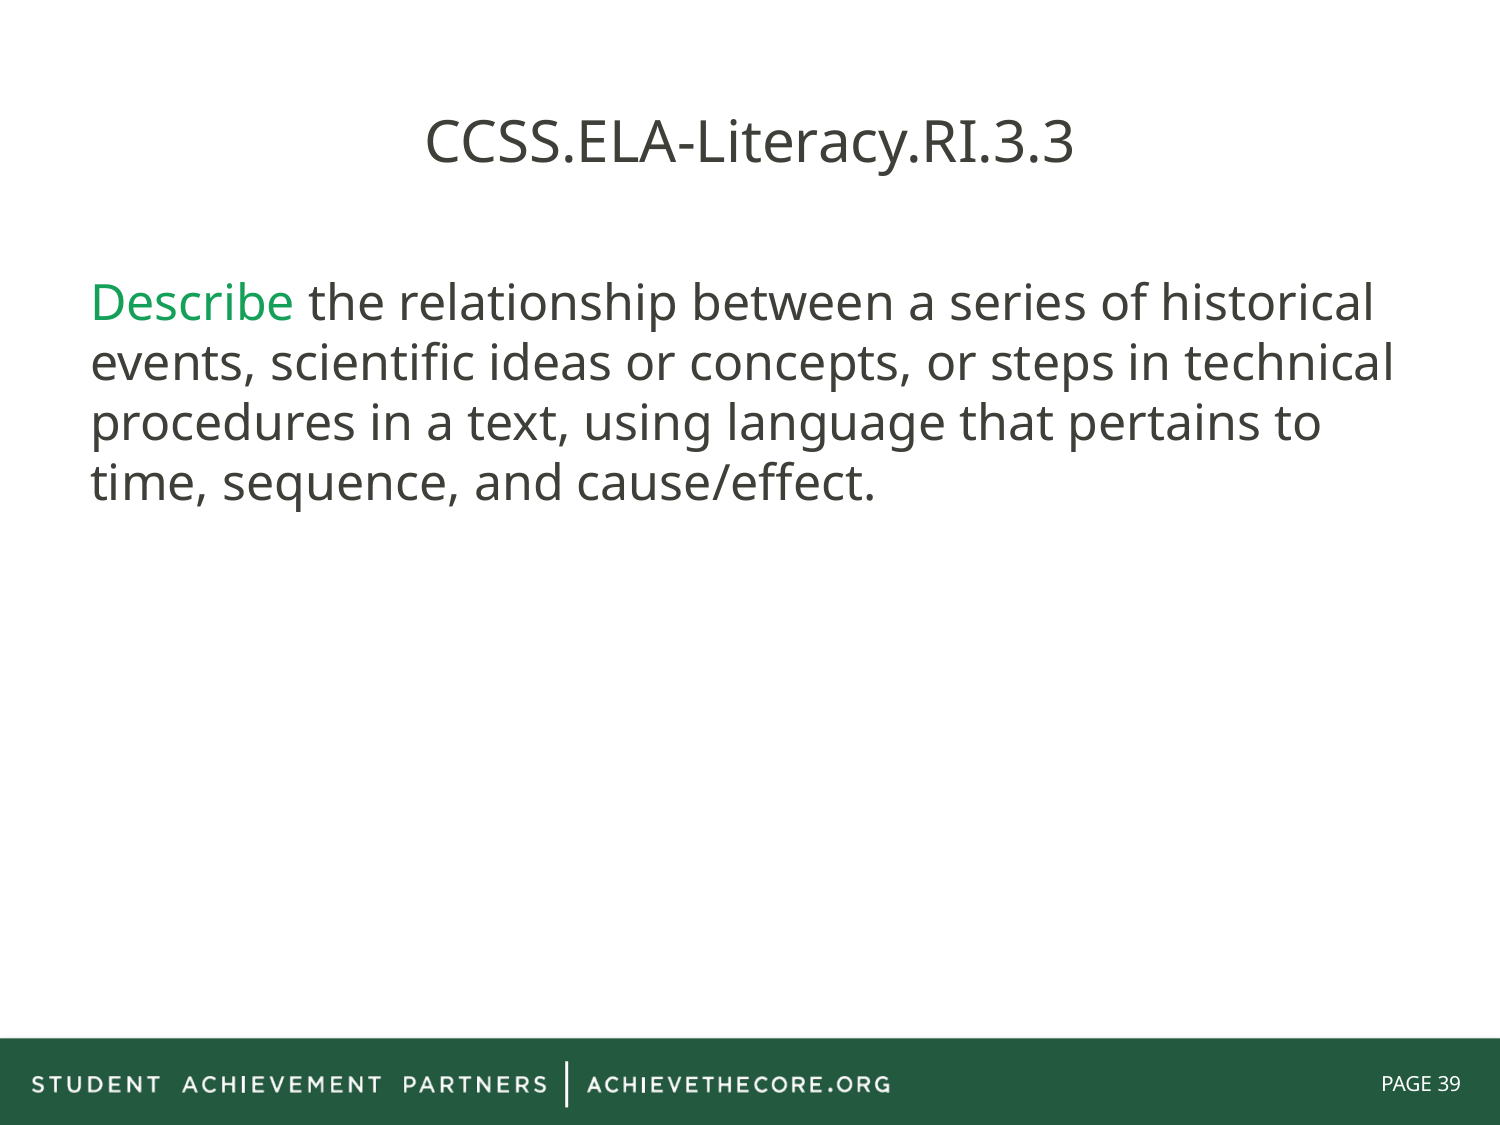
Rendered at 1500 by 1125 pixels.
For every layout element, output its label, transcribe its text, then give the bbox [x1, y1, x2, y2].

list Describe the relationship between a series of historical events, scientific ideas or concepts, or steps in technical procedures in a text, using language that pertains to time, sequence, and cause/effect. [75, 262, 1425, 1005]
title CCSS.ELA-Literacy.RI.3.3 [75, 45, 1425, 233]
